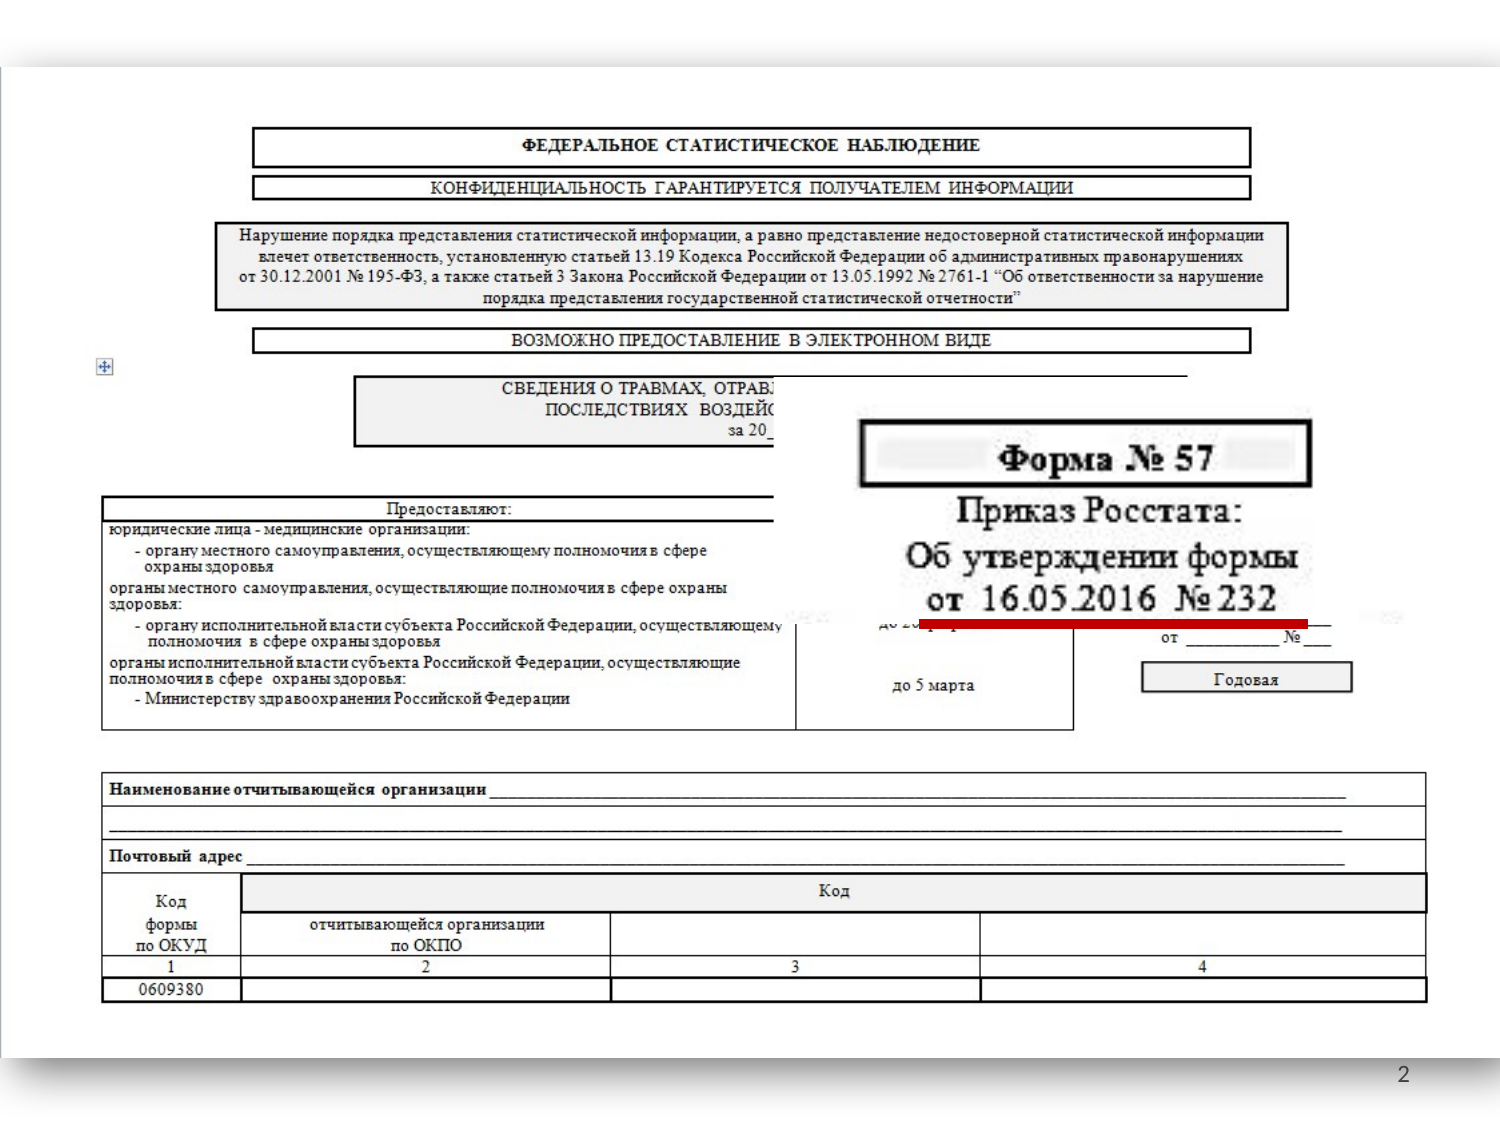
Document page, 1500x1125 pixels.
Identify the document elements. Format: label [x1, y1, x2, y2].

picture [0, 67, 1500, 1058]
text_box [773, 376, 1481, 625]
